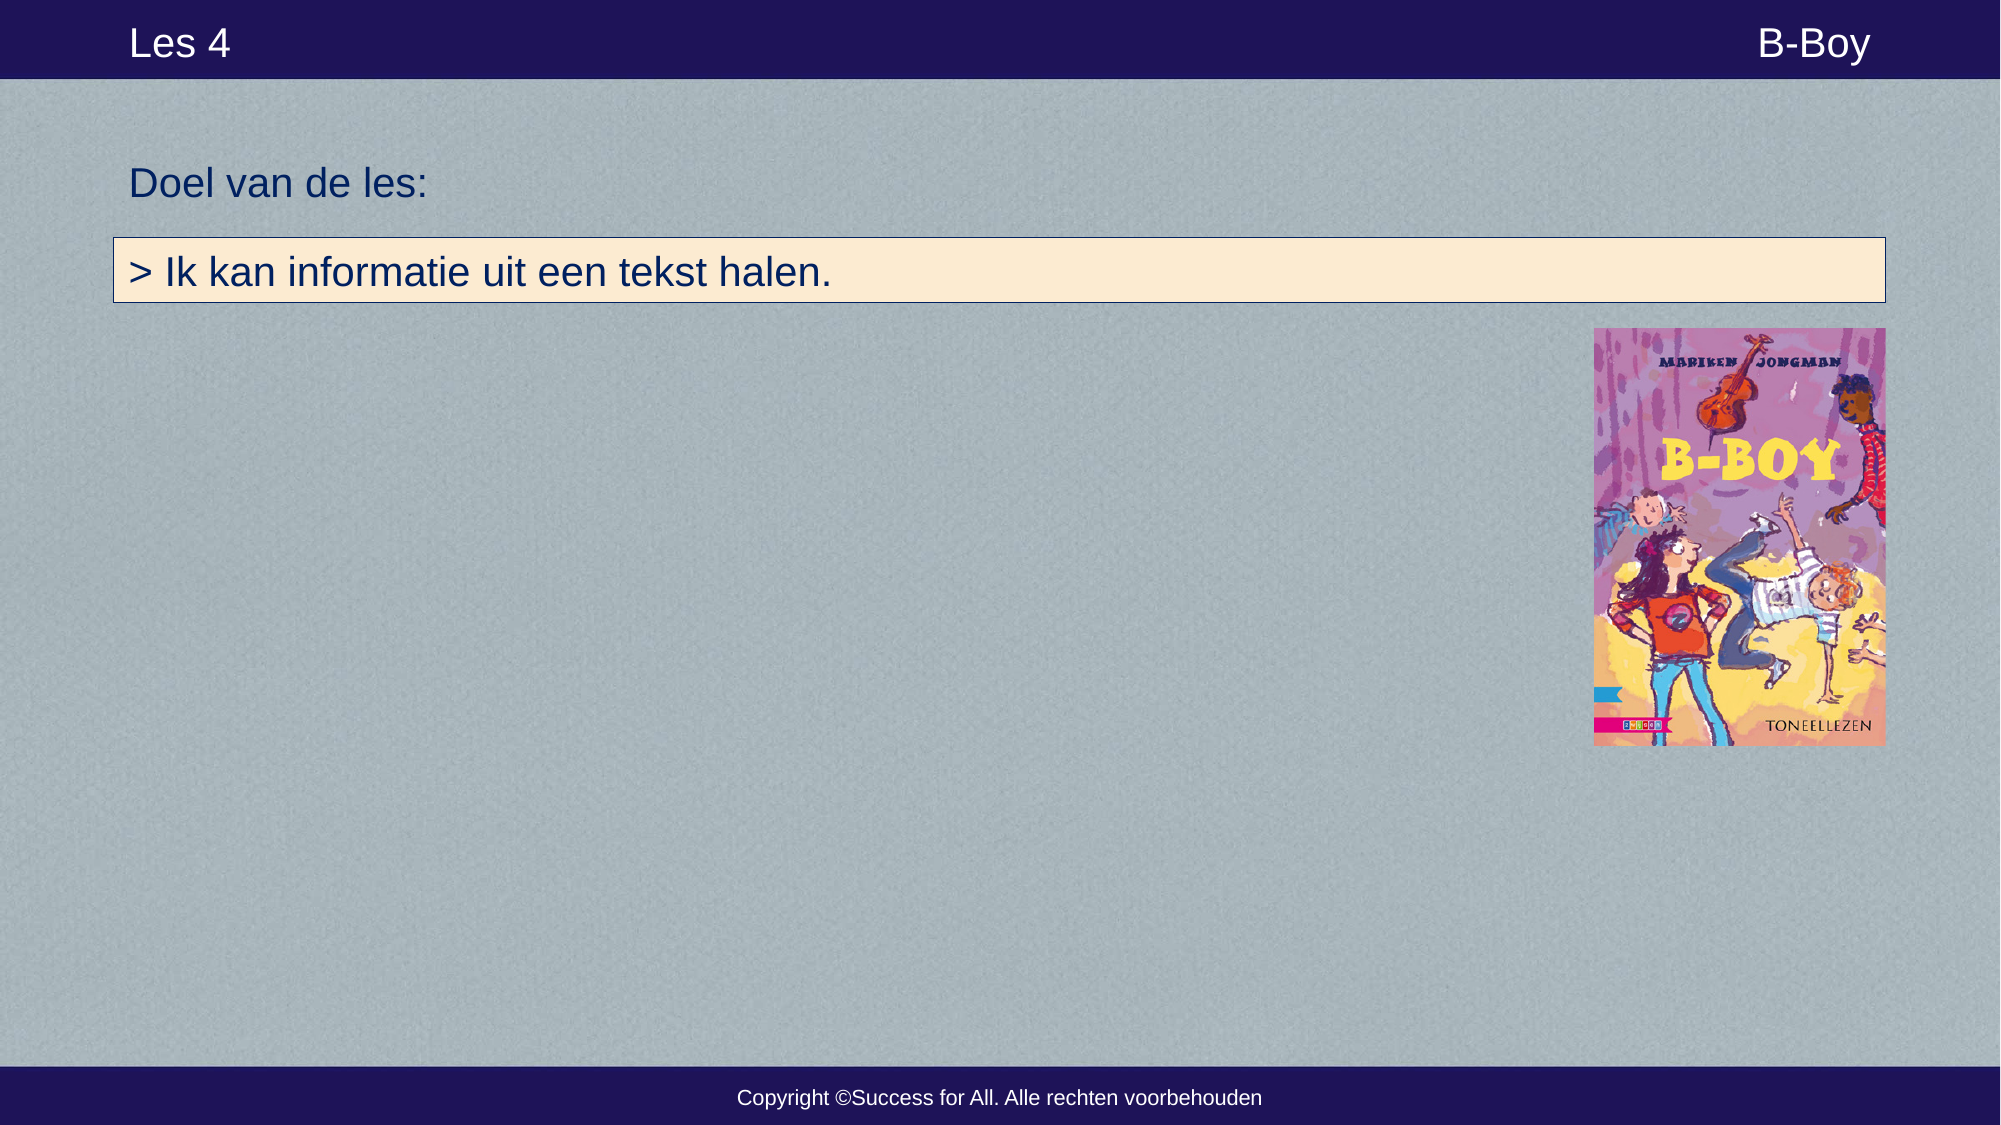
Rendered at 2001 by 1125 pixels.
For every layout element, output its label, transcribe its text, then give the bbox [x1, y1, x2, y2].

text_box Doel van de les: [113, 148, 1635, 214]
text_box > Ik kan informatie uit een tekst halen. [113, 237, 1886, 303]
text_box Les 4 [114, 8, 354, 73]
text_box Copyright ©Success for All. Alle rechten voorbehouden [0, 1076, 2000, 1125]
picture [0, 0, 2001, 1125]
text_box B-Boy [999, 8, 1886, 73]
